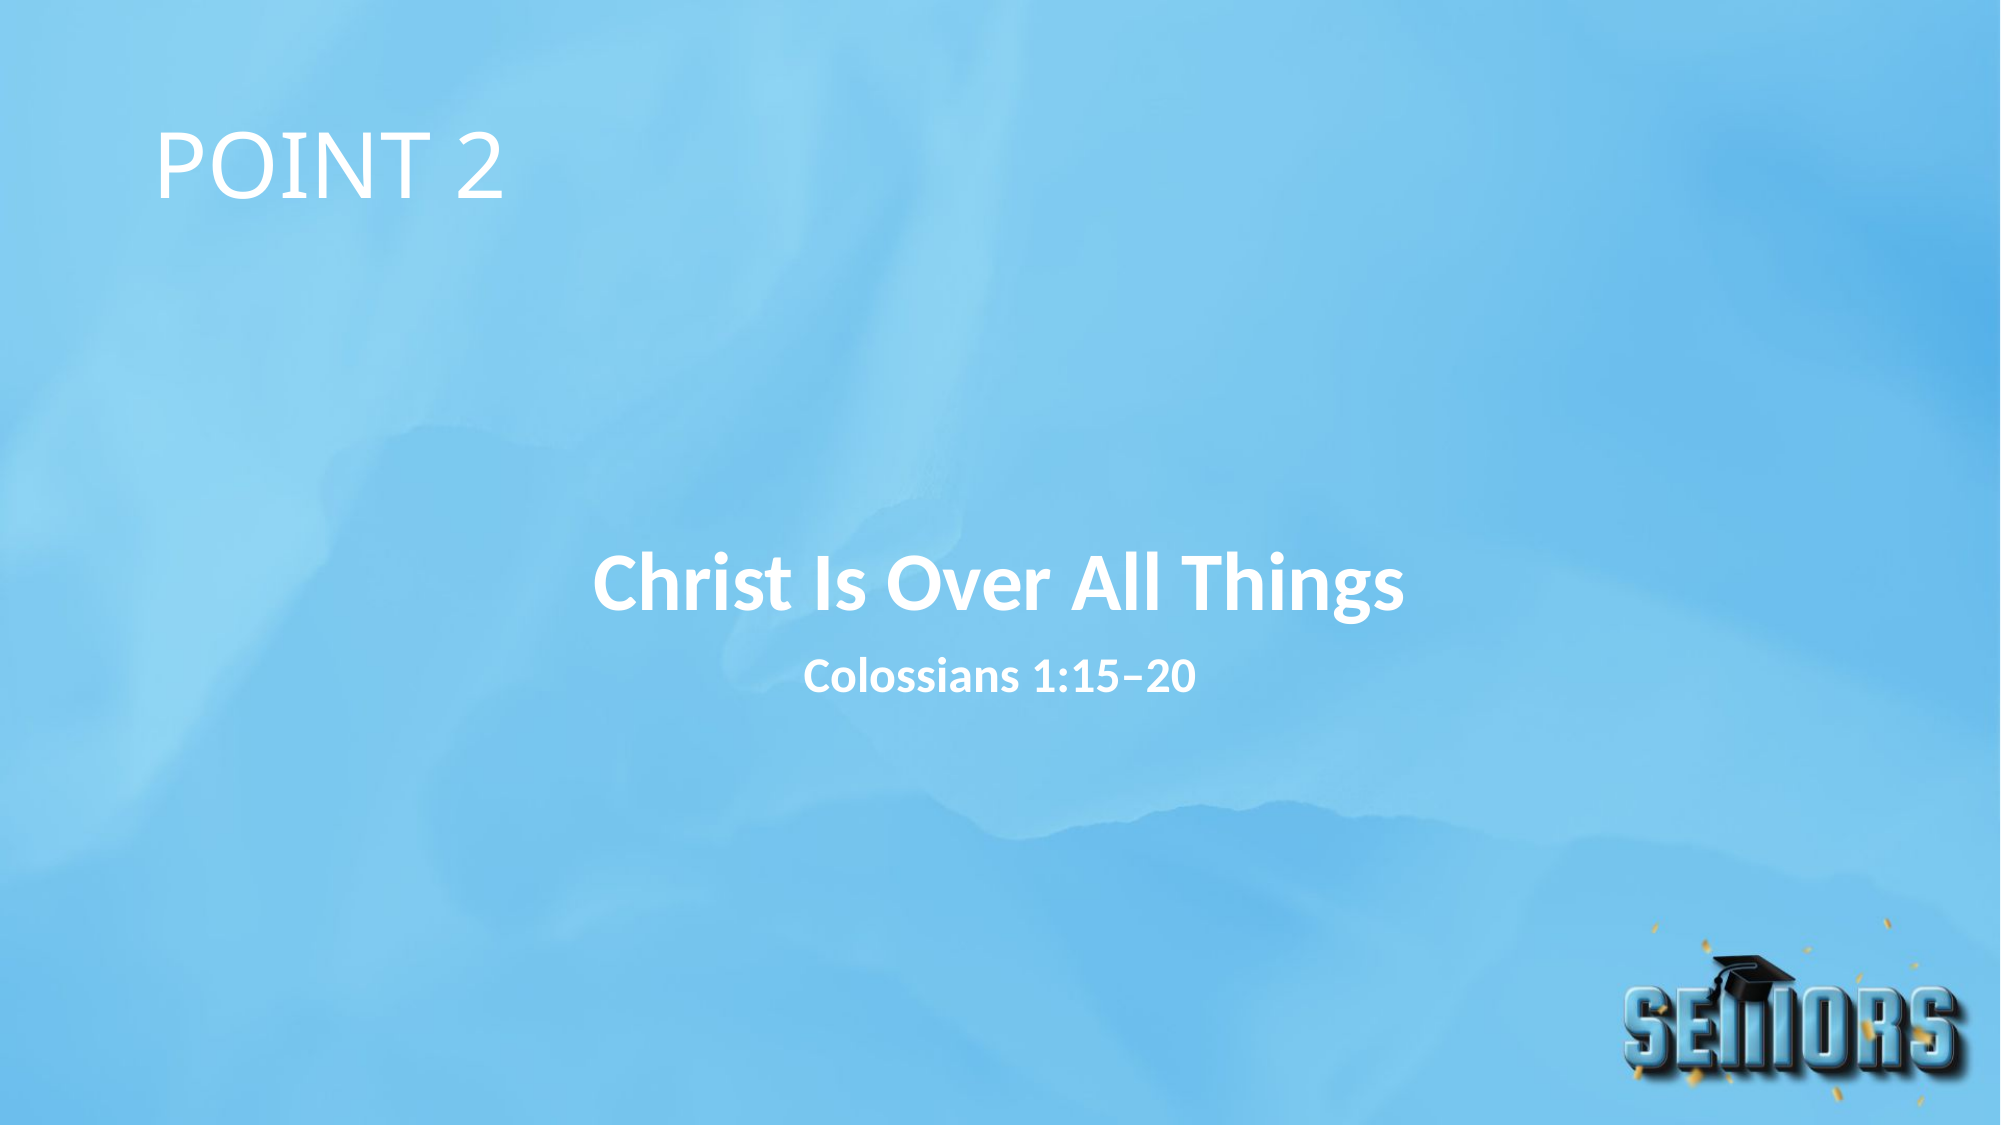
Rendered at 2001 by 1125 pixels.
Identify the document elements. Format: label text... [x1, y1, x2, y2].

picture [0, 0, 2001, 1125]
list Christ Is Over All Things Colossians 1:15–20 [137, 299, 1863, 1014]
title POINT 2 [137, 59, 1863, 278]
